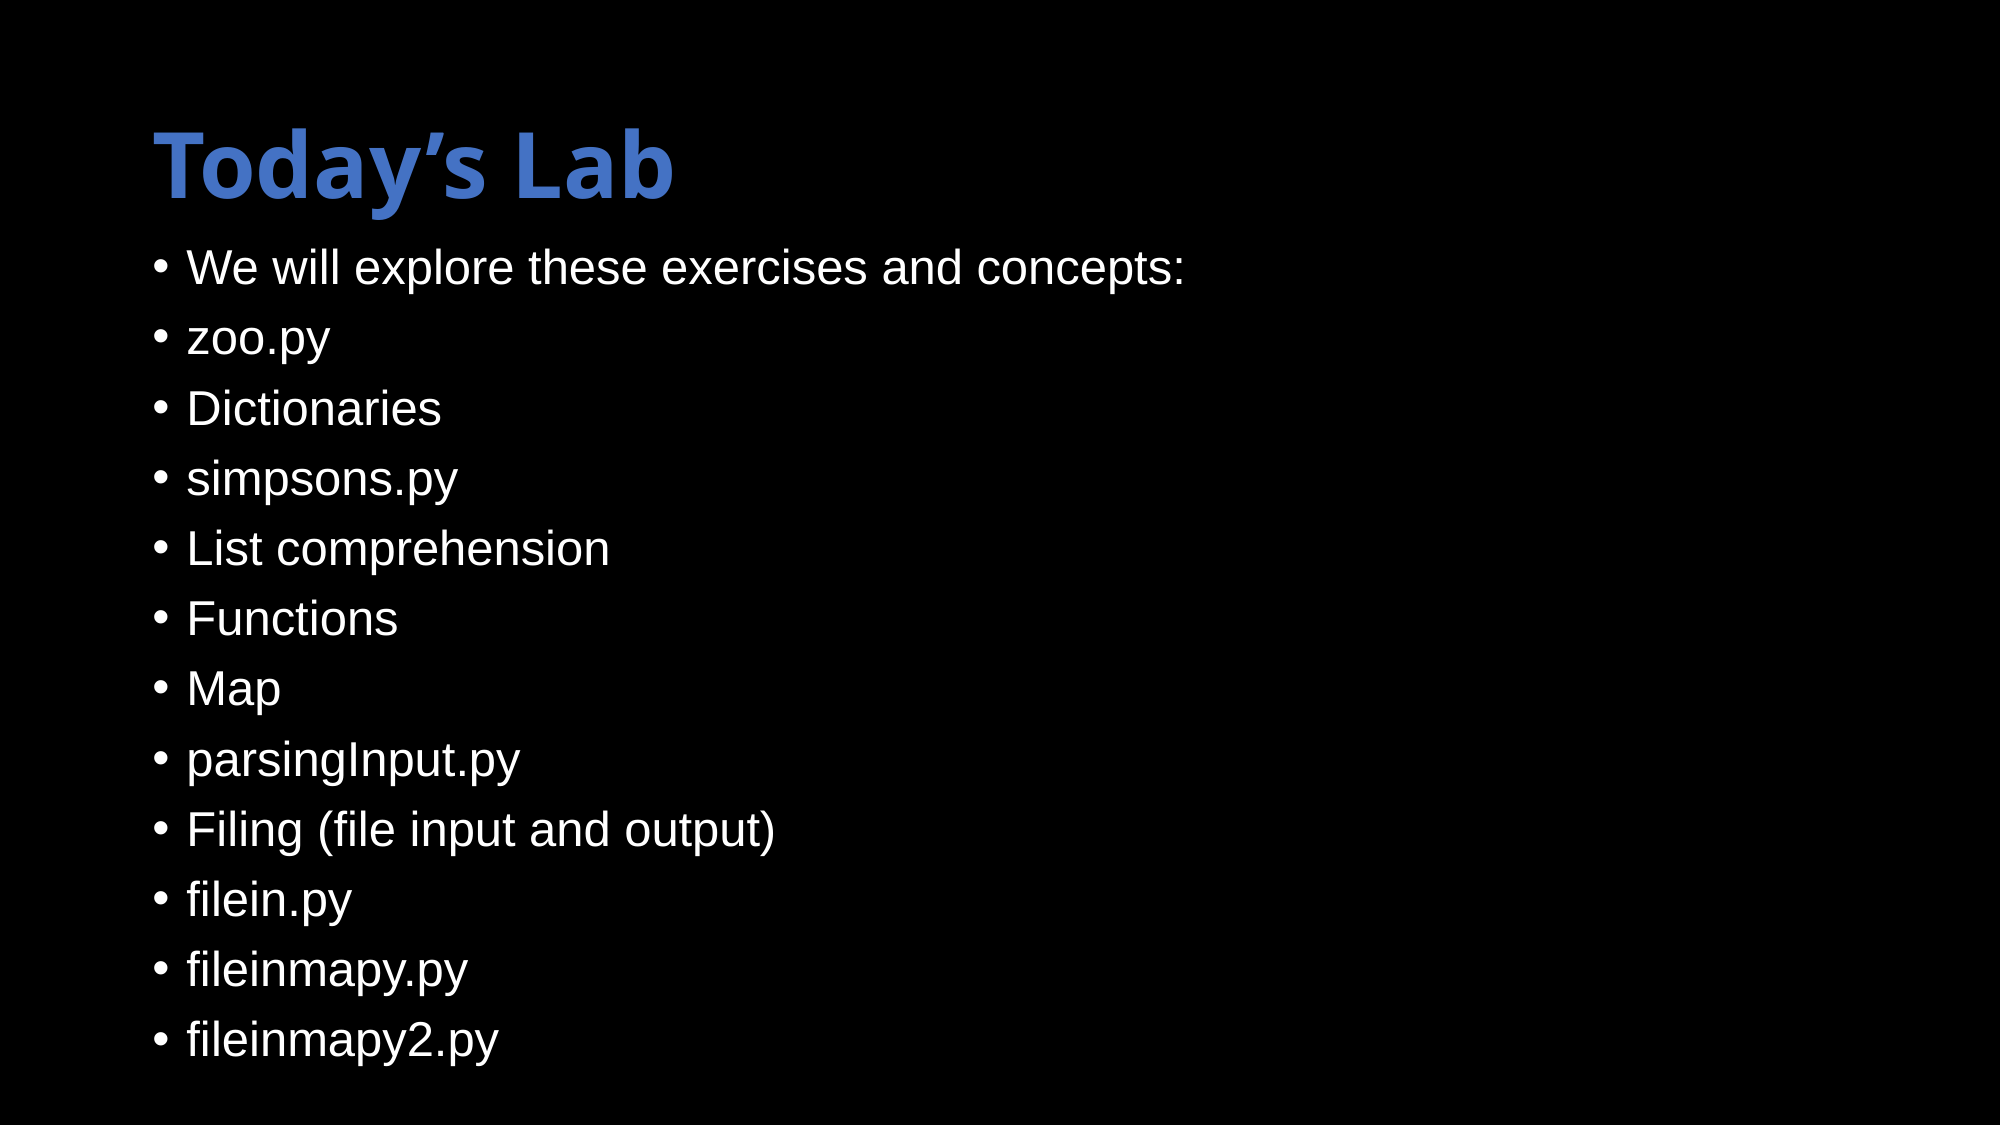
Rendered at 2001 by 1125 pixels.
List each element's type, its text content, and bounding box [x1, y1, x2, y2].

list We will explore these exercises and concepts: zoo.py Dictionaries simpsons.py List comprehension Functions Map parsingInput.py Filing (file input and output) filein.py fileinmapy.py fileinmapy2.py [137, 234, 1863, 1083]
title Today’s Lab [137, 59, 1863, 234]
